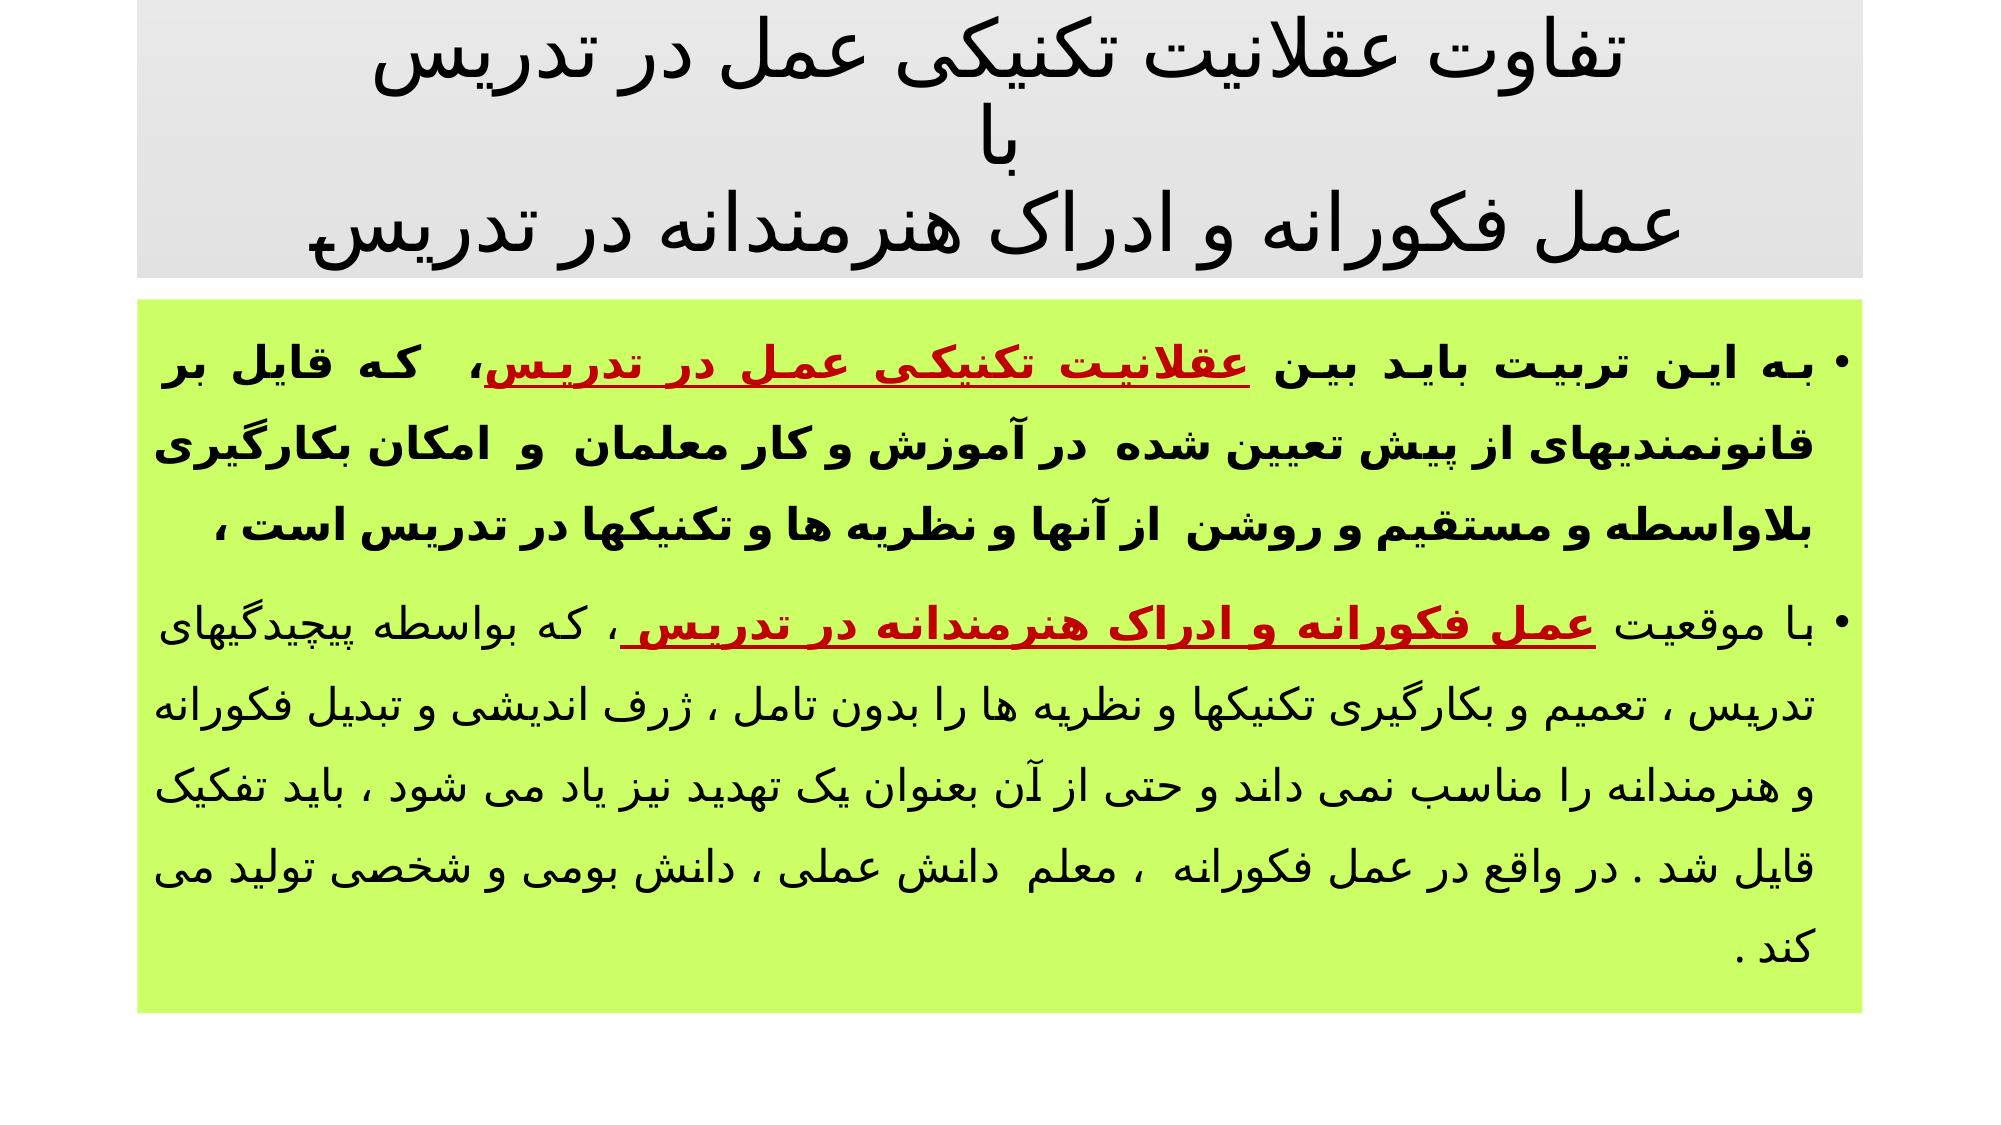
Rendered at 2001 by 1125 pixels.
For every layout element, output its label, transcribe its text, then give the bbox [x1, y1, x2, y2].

list به این تربیت باید بین عقلانیت تکنیکی عمل در تدریس، که قایل بر قانونمندیهای از پیش تعیین شده در آموزش و کار معلمان و امکان بکارگیری بلاواسطه و مستقیم و روشن از آنها و نظریه ها و تکنیکها در تدریس است ، با موقعیت عمل فکورانه و ادراک هنرمندانه در تدریس ، که بواسطه پیچیدگیهای تدریس ، تعمیم و بکارگیری تکنیکها و نظریه ها را بدون تامل ، ژرف اندیشی و تبدیل فکورانه و هنرمندانه را مناسب نمی داند و حتی از آن بعنوان یک تهدید نیز یاد می شود ، باید تفکیک قایل شد . در واقع در عمل فکورانه ، معلم دانش عملی ، دانش بومی و شخصی تولید می کند . [137, 299, 1863, 1014]
title تفاوت عقلانیت تکنیکی عمل در تدریس با عمل فکورانه و ادراک هنرمندانه در تدریس [137, 0, 1863, 278]
